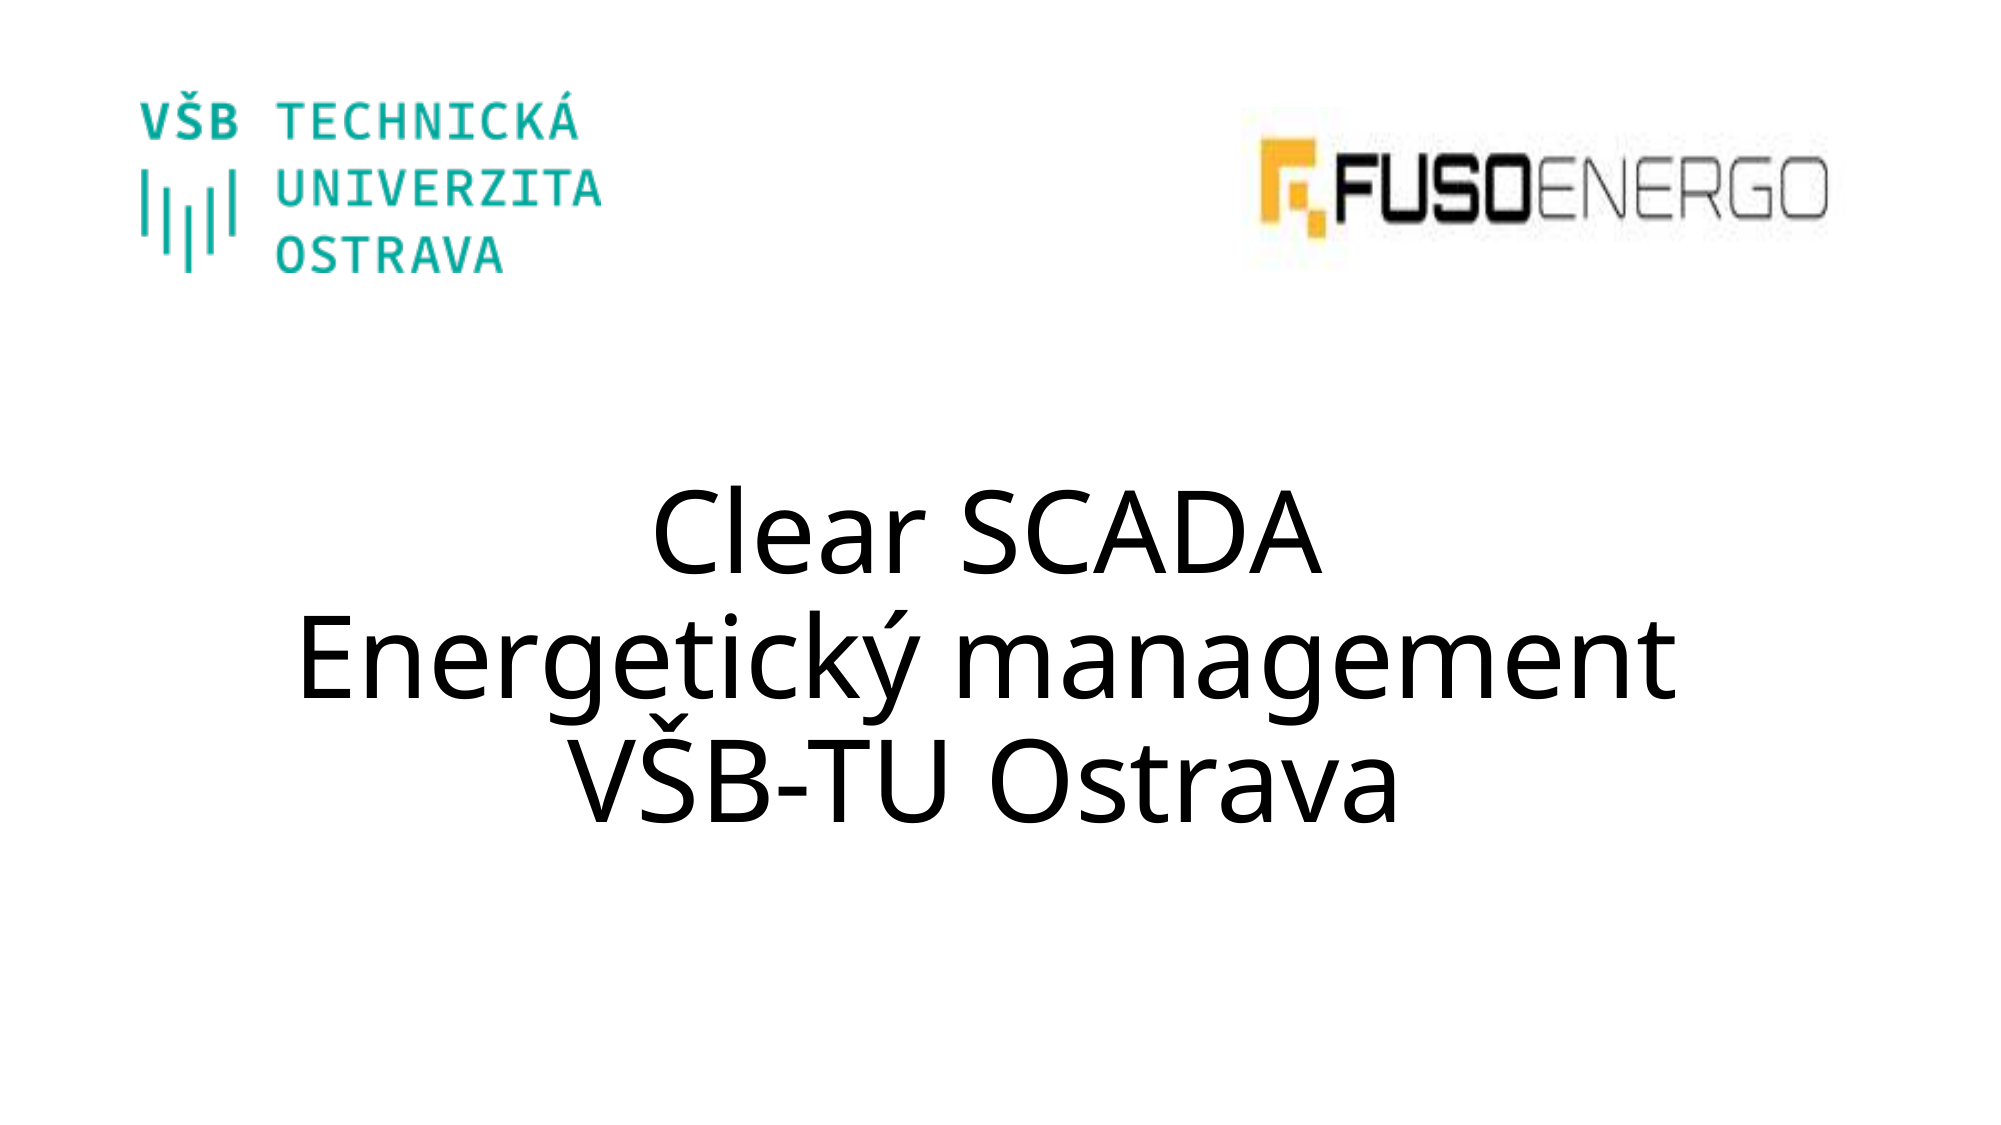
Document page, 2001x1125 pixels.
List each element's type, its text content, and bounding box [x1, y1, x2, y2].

picture [140, 90, 601, 273]
title Clear SCADA Energetický management VŠB-TU Ostrava [236, 462, 1737, 855]
picture [1242, 107, 1848, 273]
